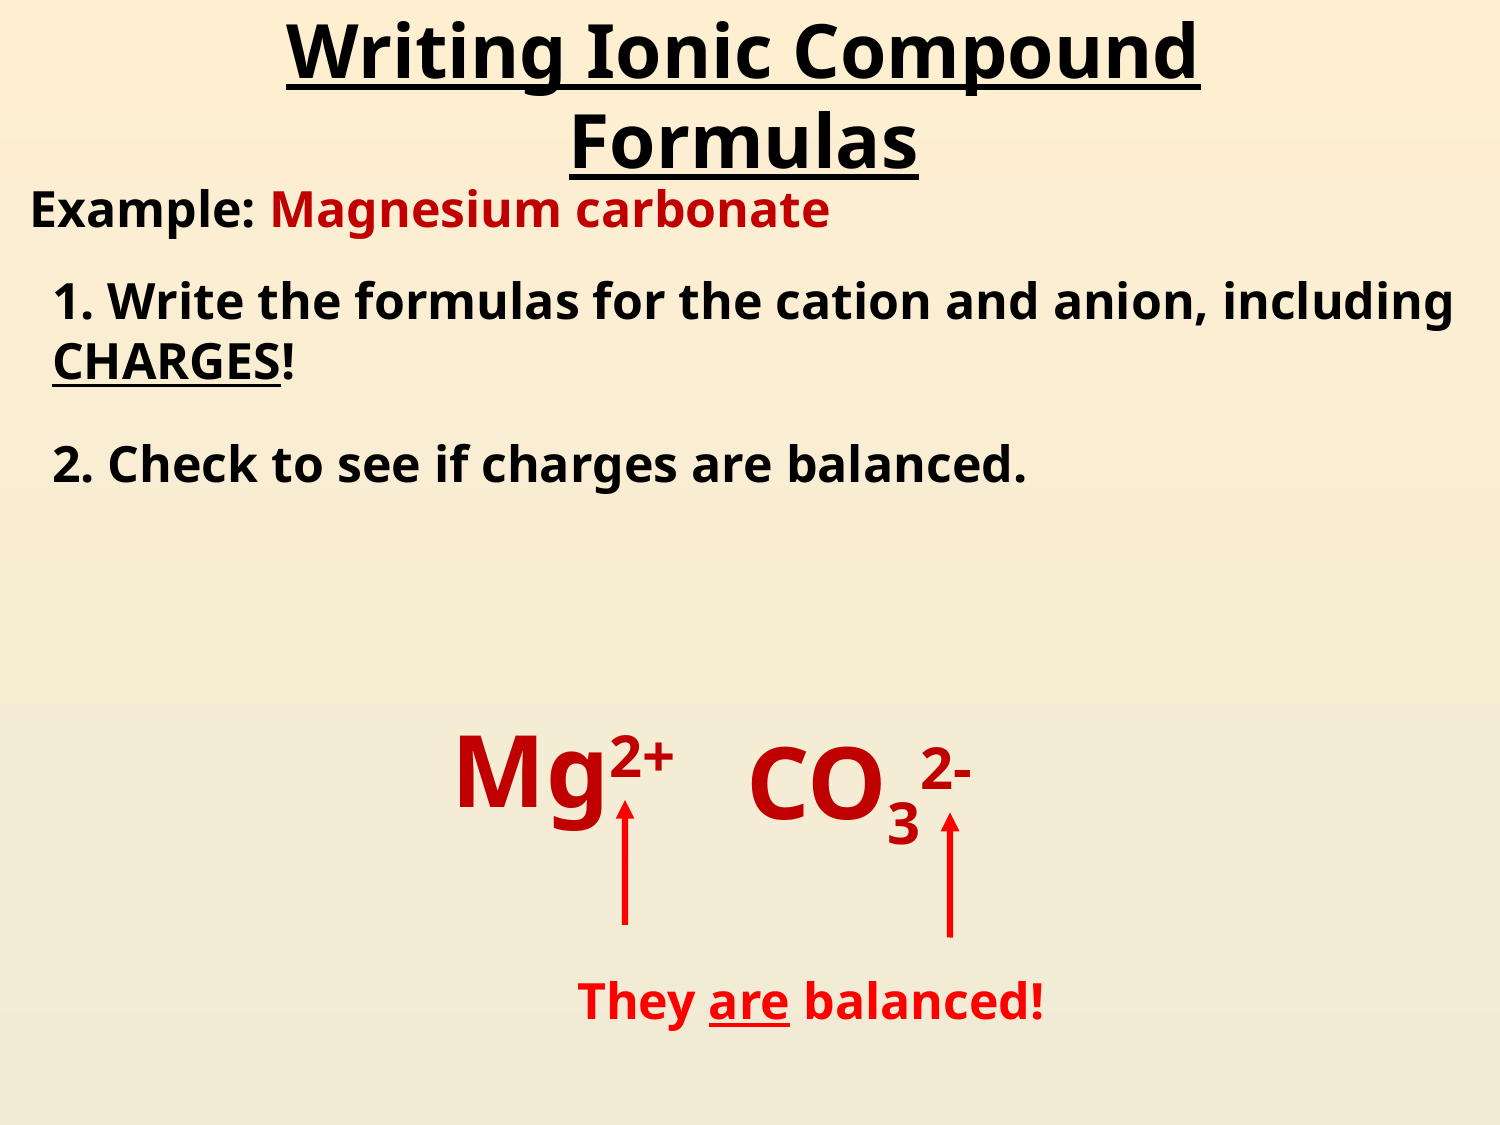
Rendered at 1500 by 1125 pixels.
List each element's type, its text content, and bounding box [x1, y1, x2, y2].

text_box 1. Write the formulas for the cation and anion, including CHARGES! [37, 262, 1500, 398]
text_box [618, 799, 632, 925]
title Writing Ionic Compound Formulas [112, 37, 1376, 151]
text_box [943, 812, 957, 938]
text_box Example: Magnesium carbonate [14, 170, 847, 245]
text_box They are balanced! [562, 962, 1063, 1038]
text_box 2. Check to see if charges are balanced. [37, 424, 1425, 500]
text_box CO32- [731, 712, 988, 864]
text_box Mg2+ [437, 699, 691, 835]
